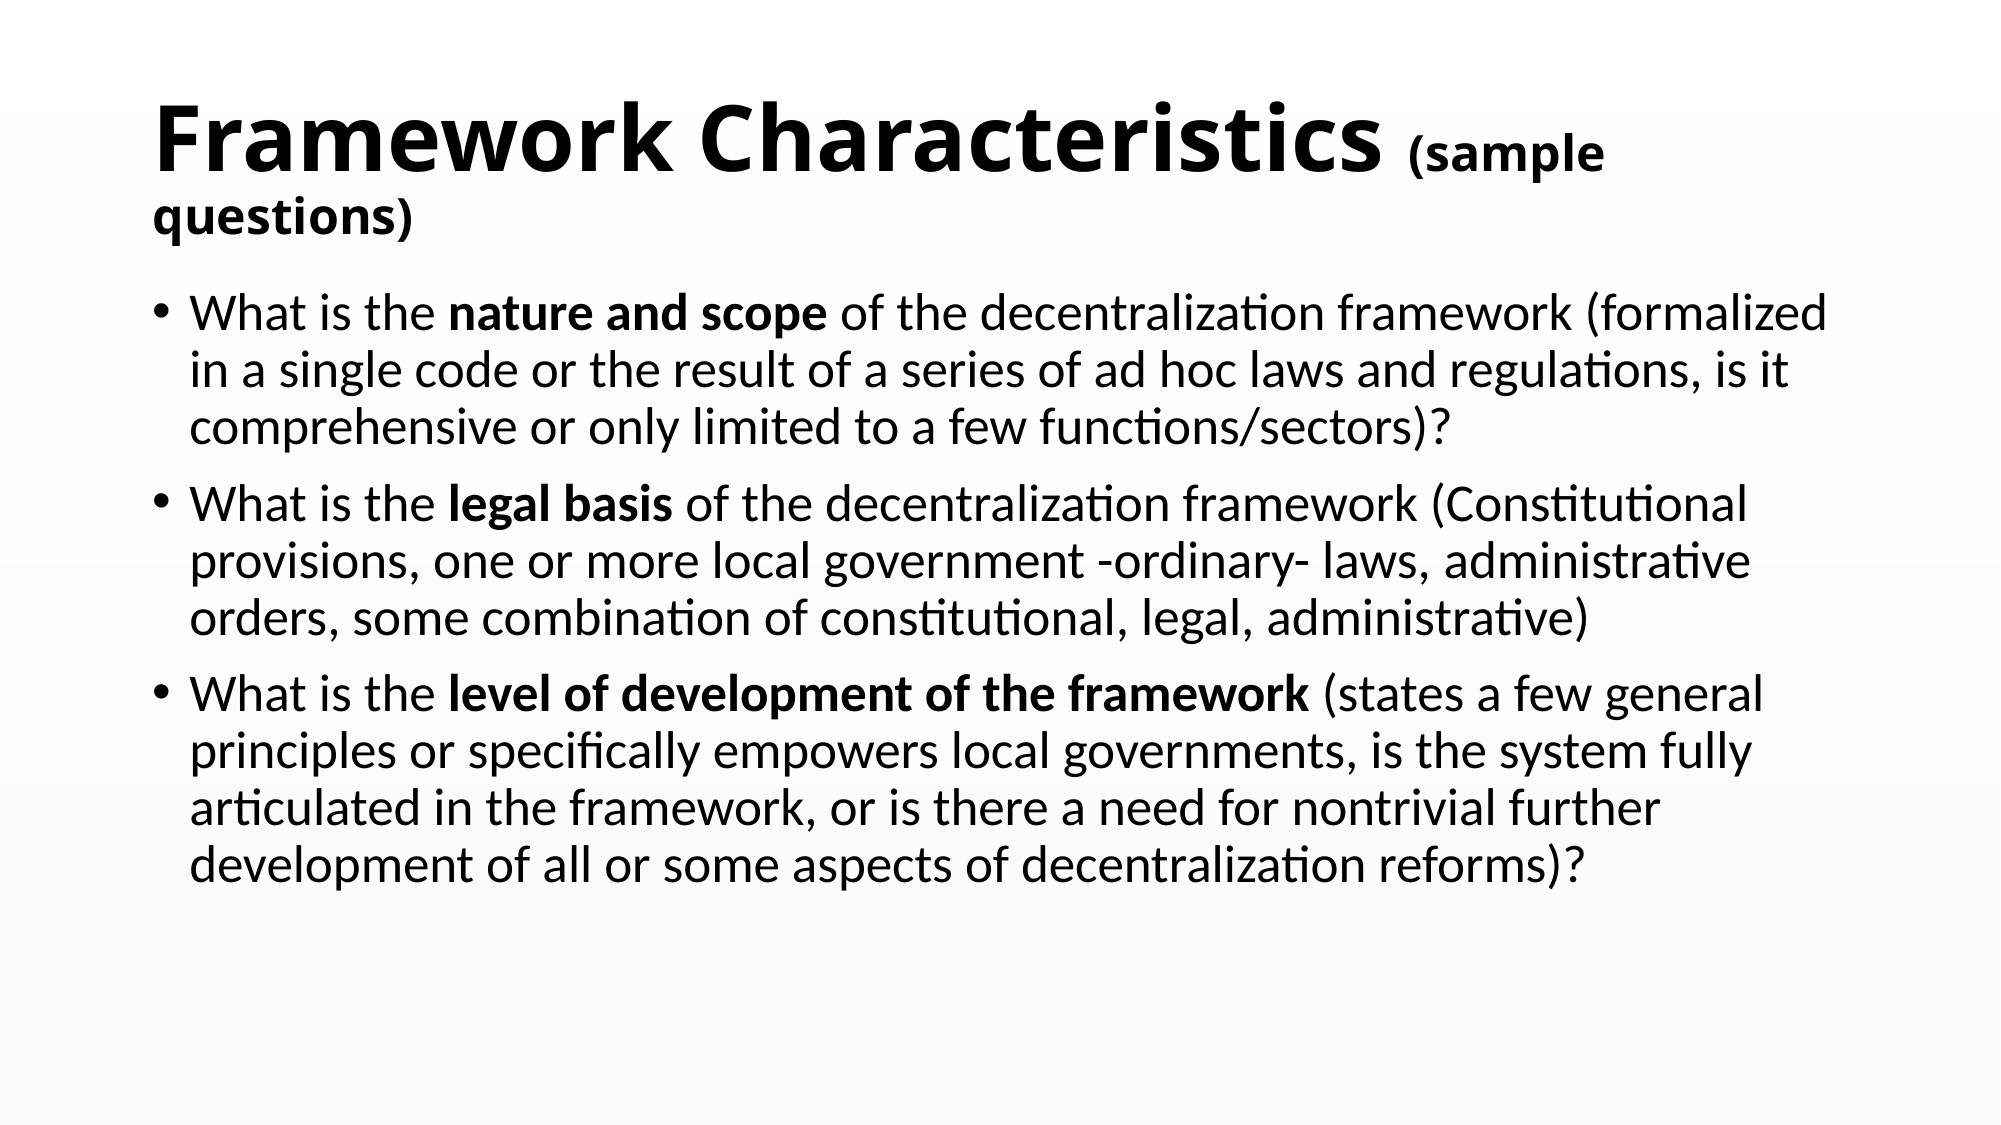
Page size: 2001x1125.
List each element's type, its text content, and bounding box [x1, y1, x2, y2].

list What is the nature and scope of the decentralization framework (formalized in a single code or the result of a series of ad hoc laws and regulations, is it comprehensive or only limited to a few functions/sectors)? What is the legal basis of the decentralization framework (Constitutional provisions, one or more local government -ordinary- laws, administrative orders, some combination of constitutional, legal, administrative) What is the level of development of the framework (states a few general principles or specifically empowers local governments, is the system fully articulated in the framework, or is there a need for nontrivial further development of all or some aspects of decentralization reforms)? [137, 277, 1863, 1014]
title Framework Characteristics (sample questions) [137, 59, 1863, 277]
